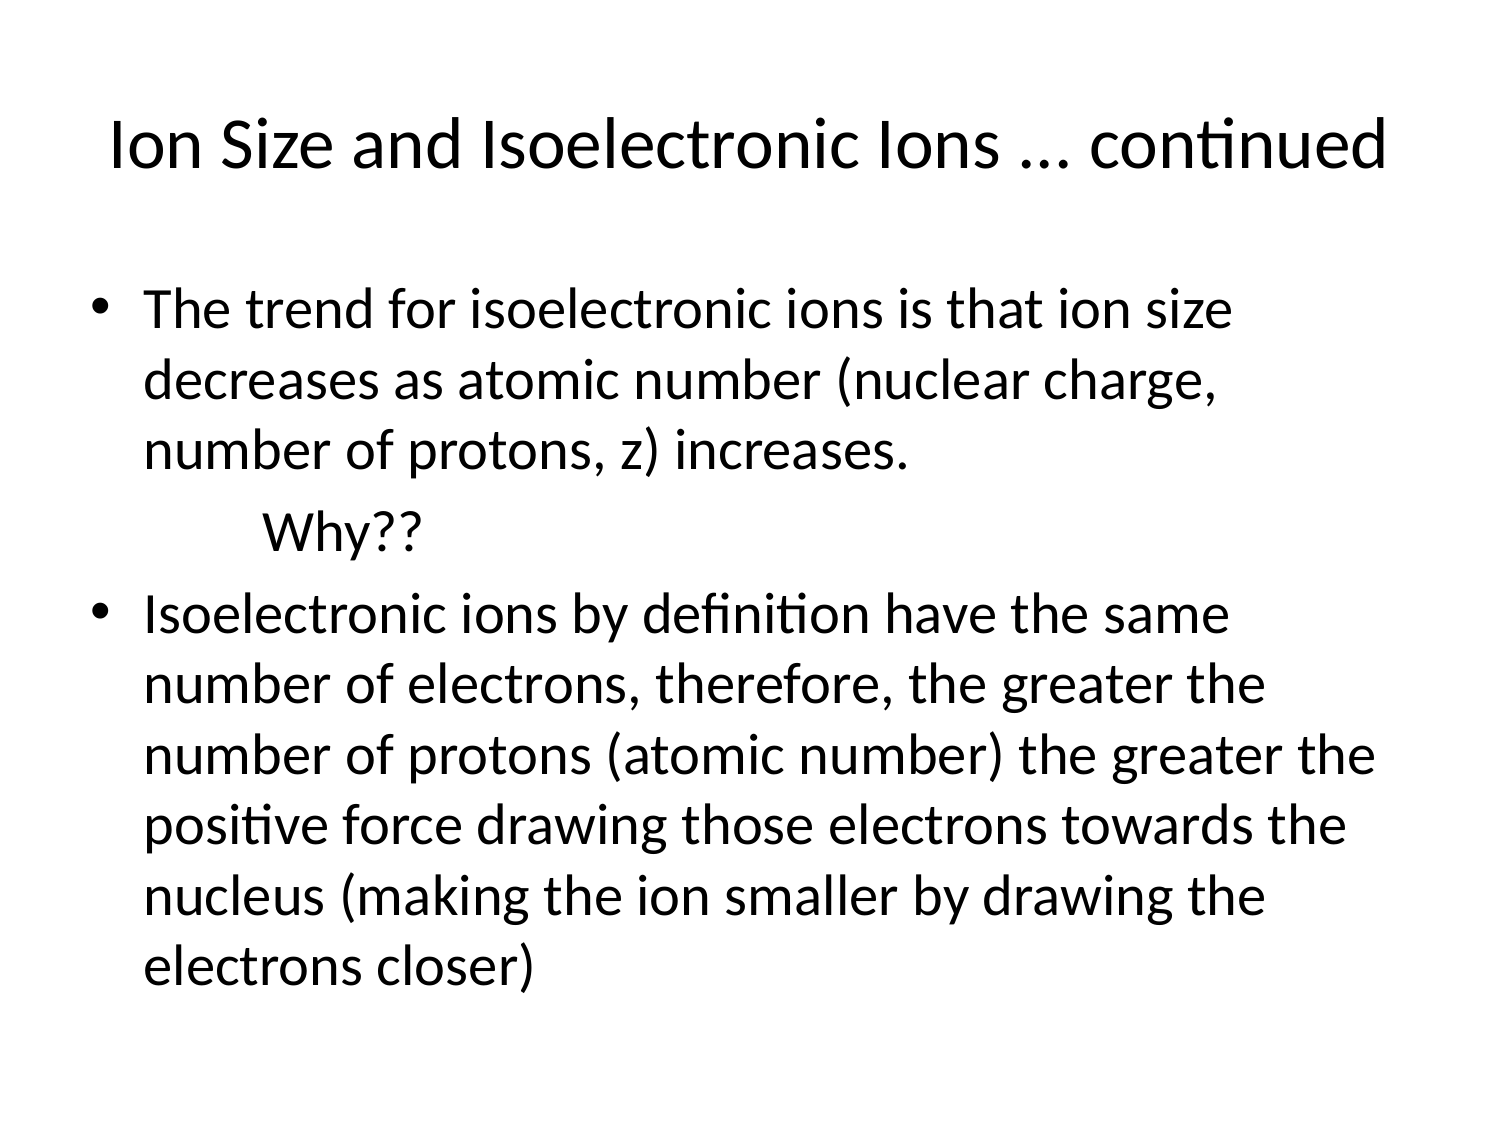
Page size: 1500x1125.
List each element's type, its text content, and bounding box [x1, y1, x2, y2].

list The trend for isoelectronic ions is that ion size decreases as atomic number (nuclear charge, number of protons, z) increases. Why?? Isoelectronic ions by definition have the same number of electrons, therefore, the greater the number of protons (atomic number) the greater the positive force drawing those electrons towards the nucleus (making the ion smaller by drawing the electrons closer) [75, 262, 1425, 1005]
title Ion Size and Isoelectronic Ions ... continued [75, 45, 1425, 233]
